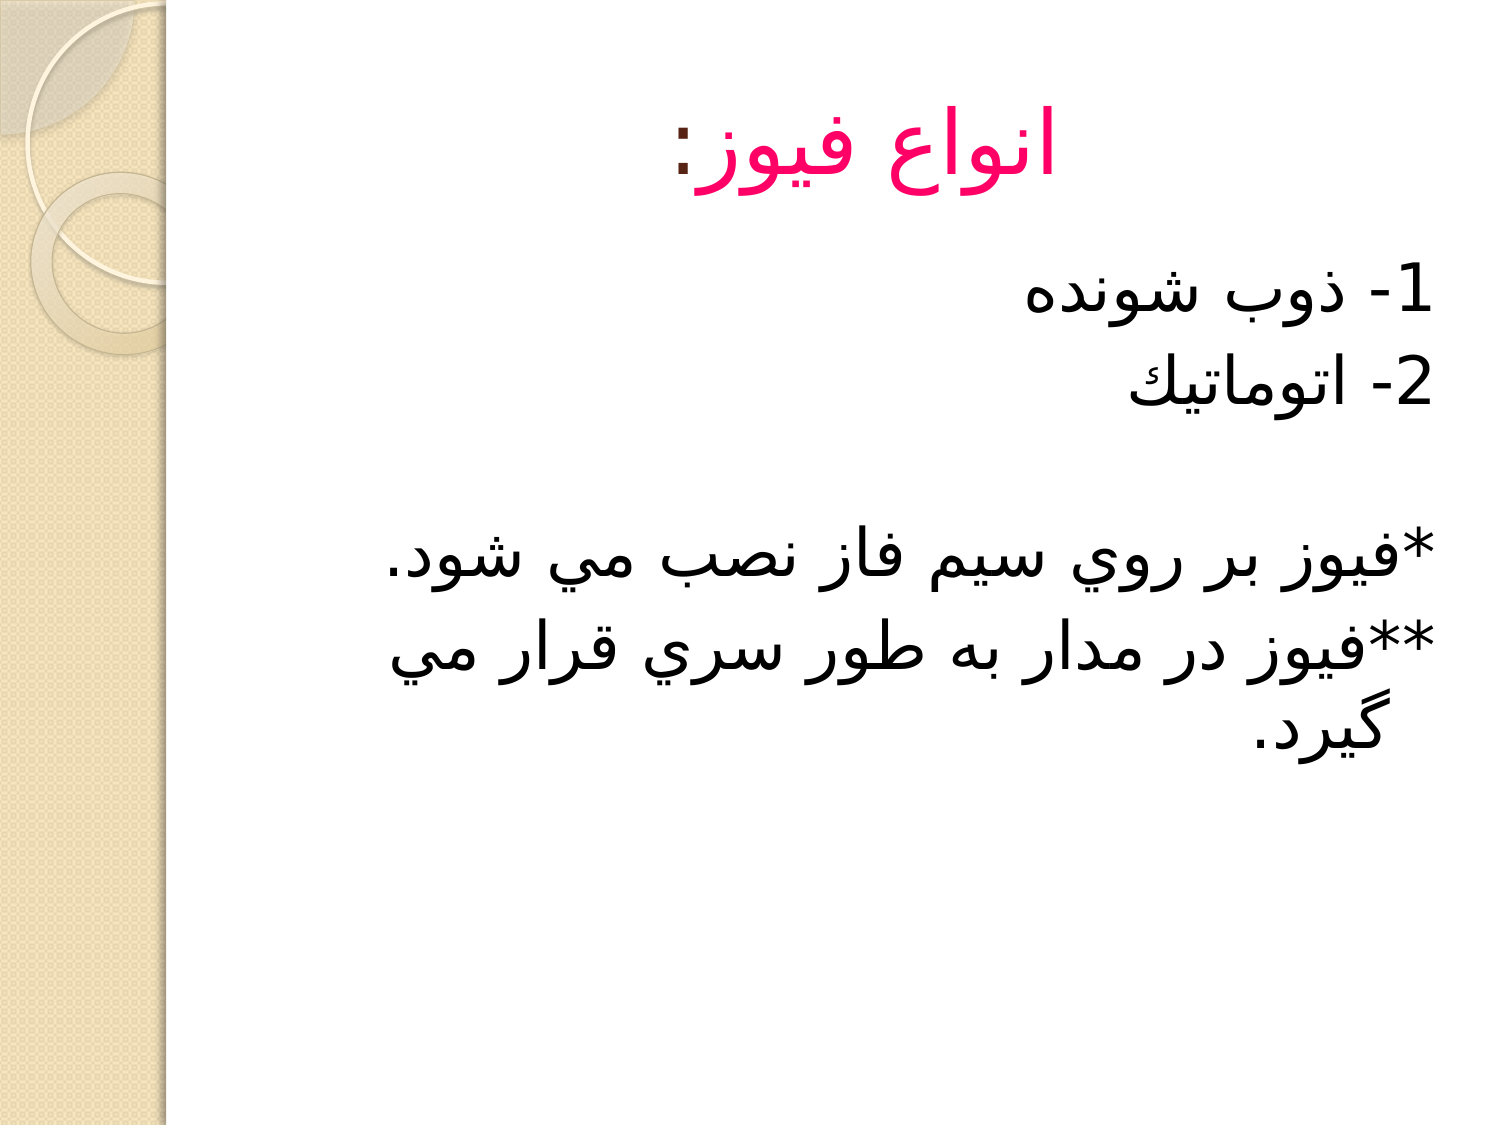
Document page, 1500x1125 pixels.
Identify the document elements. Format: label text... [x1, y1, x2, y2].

list 1- ذوب شونده 2- اتوماتيك *فيوز بر روي سيم فاز نصب مي شود. **فيوز در مدار به طور سري قرار مي گيرد. [235, 237, 1466, 1025]
title انواع فيوز: [235, 45, 1466, 233]
